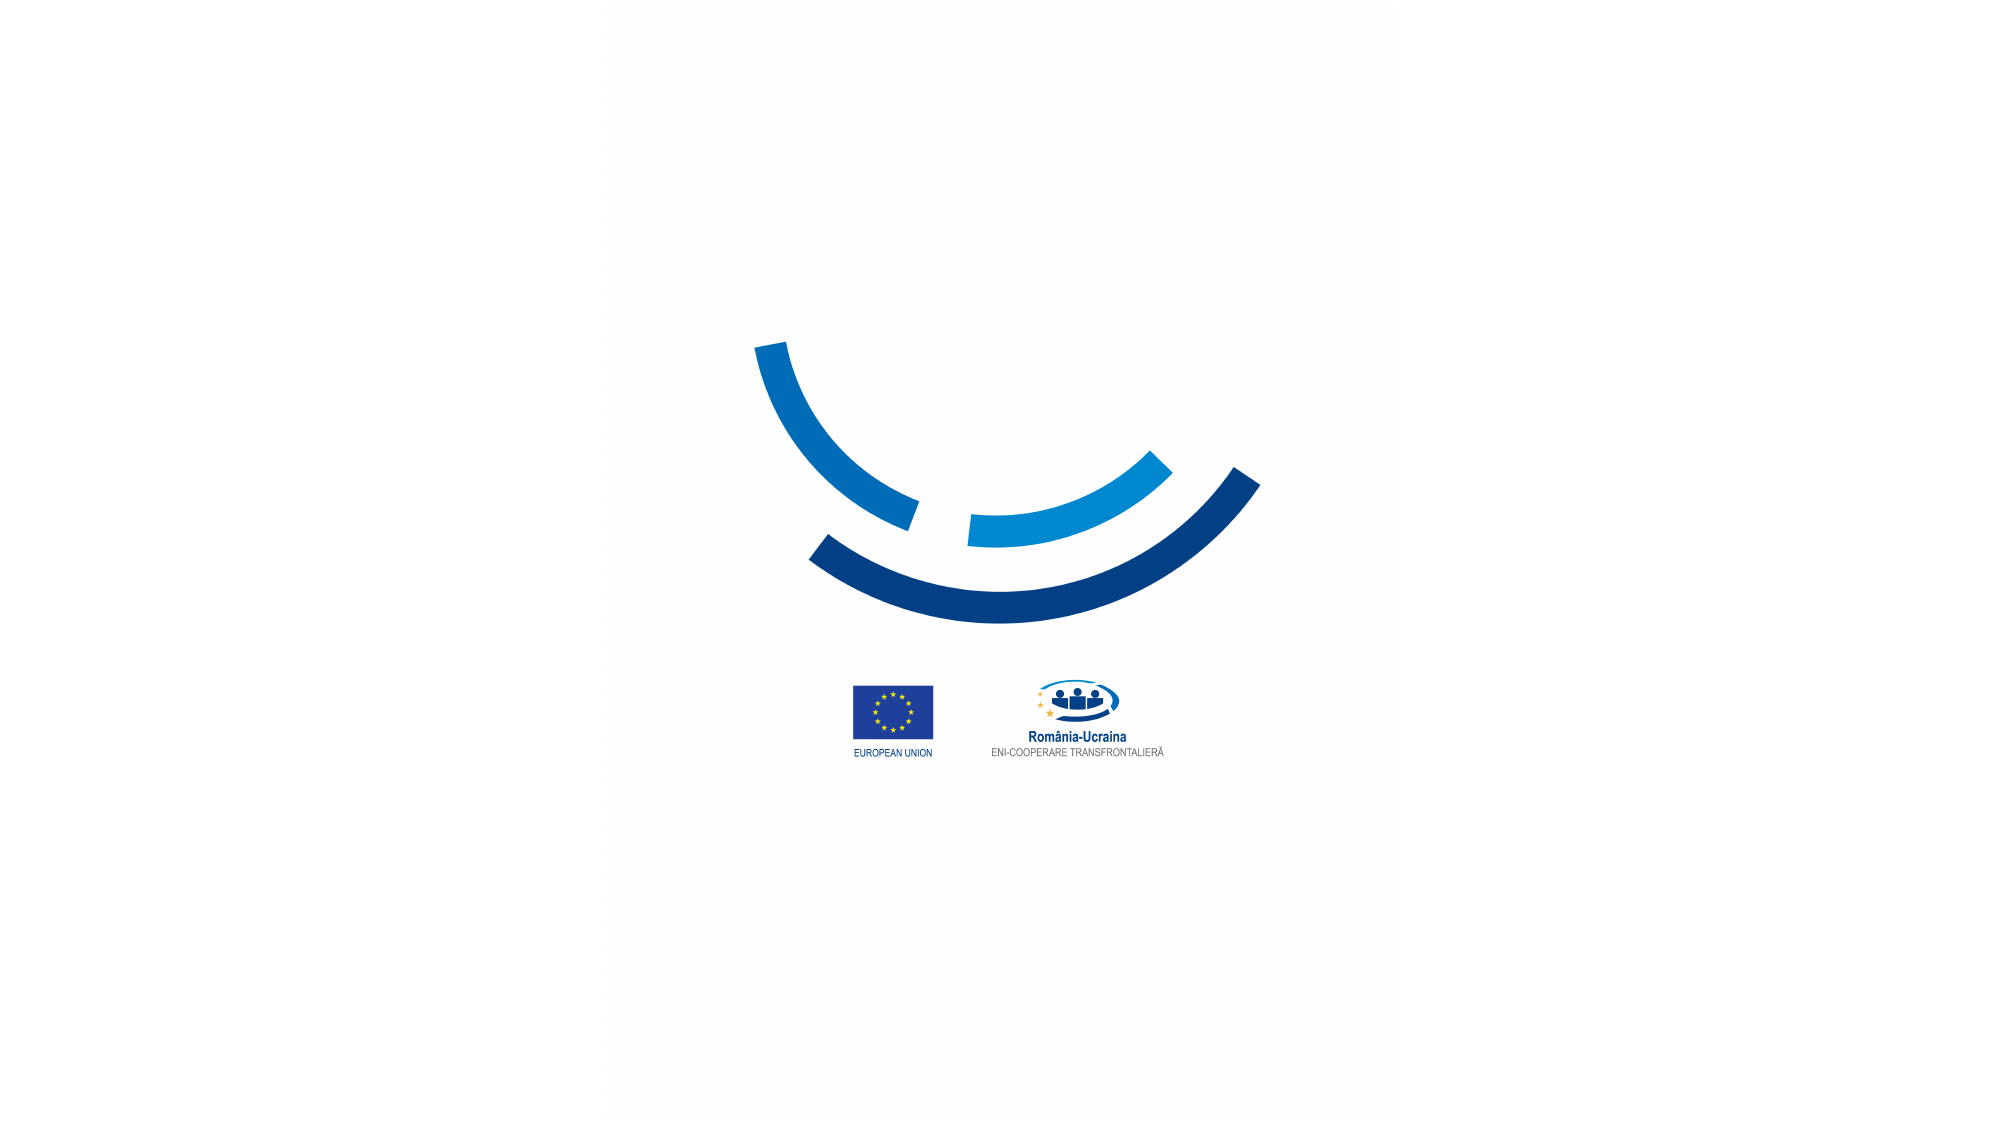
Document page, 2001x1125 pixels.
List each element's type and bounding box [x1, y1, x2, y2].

picture [603, 1, 1397, 1124]
